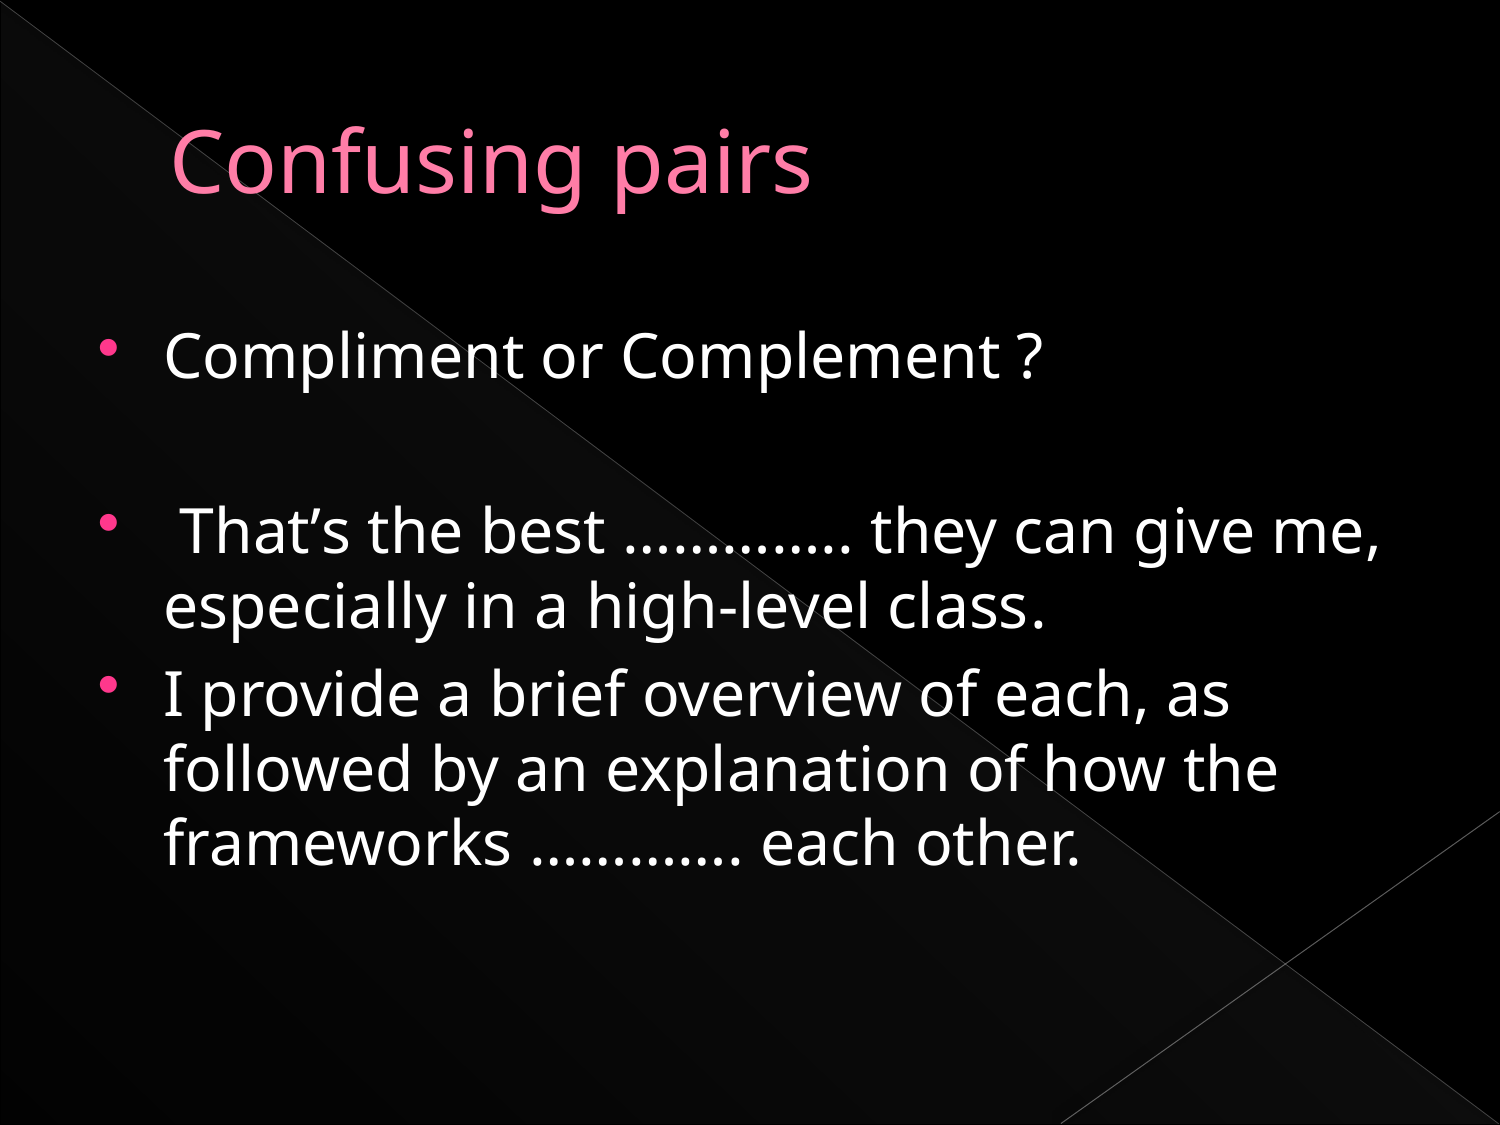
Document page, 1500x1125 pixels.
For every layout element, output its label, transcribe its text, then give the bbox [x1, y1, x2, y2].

title Confusing pairs [75, 43, 1425, 274]
list Compliment or Complement ? That’s the best ………….. they can give me, especially in a high-level class. I provide a brief overview of each, as followed by an explanation of how the frameworks …………. each other. [75, 308, 1425, 1059]
